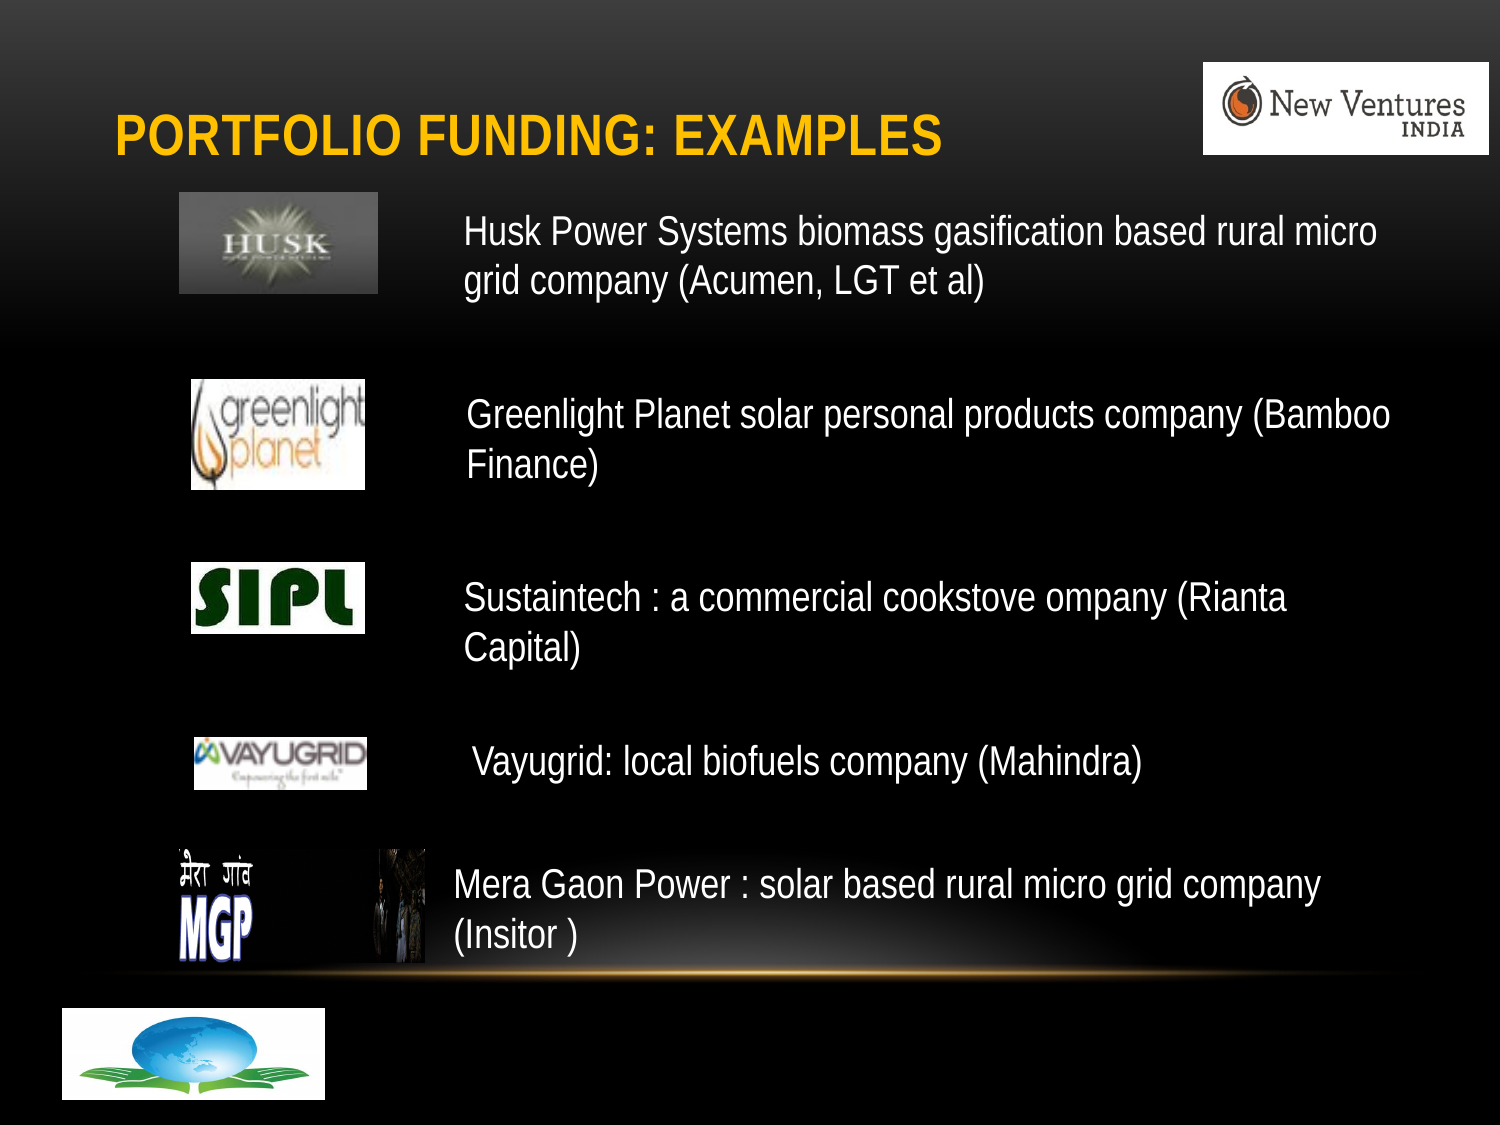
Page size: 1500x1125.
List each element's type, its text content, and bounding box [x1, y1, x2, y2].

text_box Husk Power Systems biomass gasification based rural micro grid company (Acumen, LGT et al) [448, 196, 1412, 311]
text_box Greenlight Planet solar personal products company (Bamboo Finance) [451, 379, 1415, 495]
text_box Vayugrid: local biofuels company (Mahindra) [457, 726, 1420, 792]
picture [0, 0, 1500, 1125]
text_box Sustaintech : a commercial cookstove ompany (Rianta Capital) [448, 562, 1412, 678]
text_box Mera Gaon Power : solar based rural micro grid company (Insitor ) [438, 849, 1402, 965]
title Portfolio Funding: EXAMPLES [99, 45, 1400, 175]
